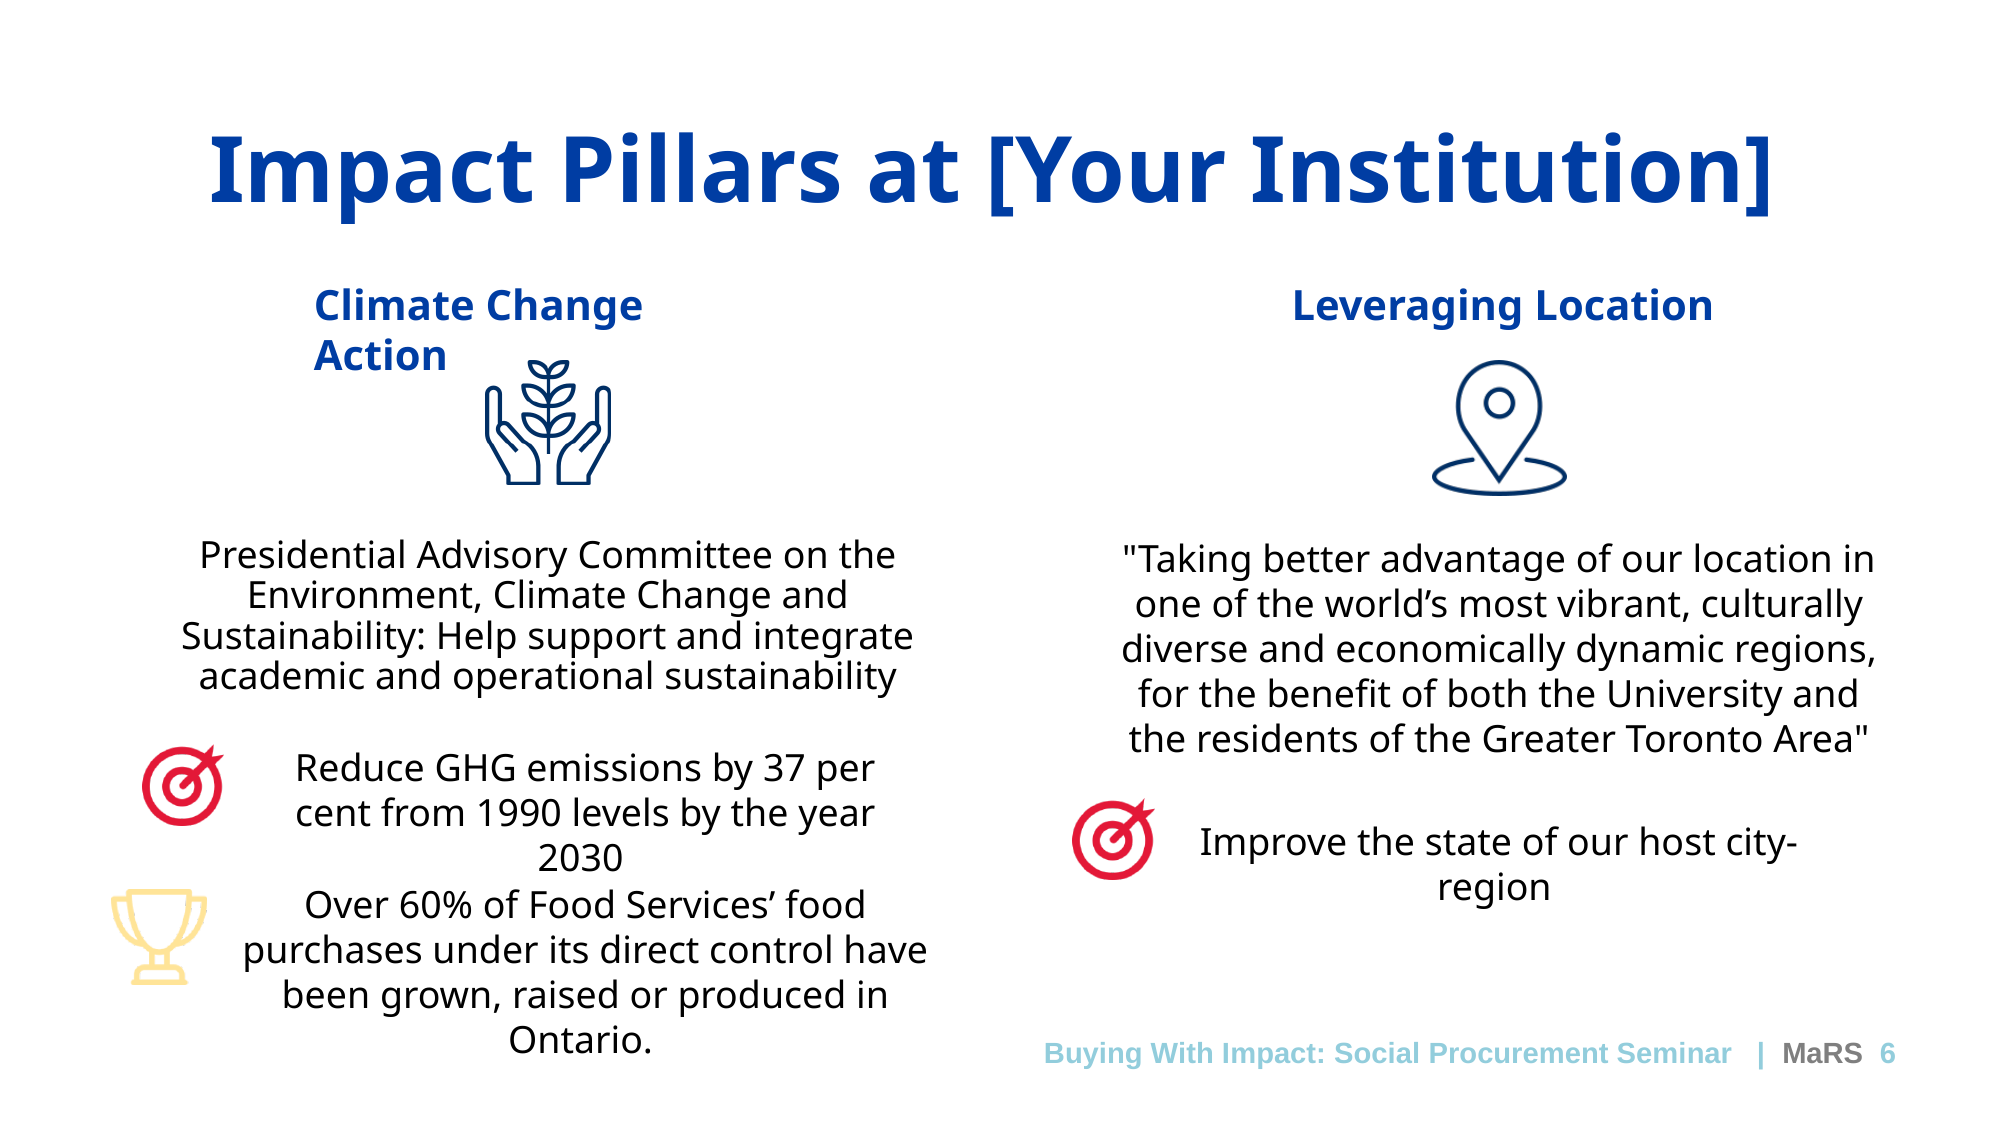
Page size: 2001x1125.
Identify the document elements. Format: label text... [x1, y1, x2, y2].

text_box Leveraging Location [1276, 271, 1730, 337]
text_box Over 60% of Food Services’ food purchases under its direct control have been grown, raised or produced in Ontario. [141, 873, 955, 1069]
picture [142, 743, 225, 826]
picture [1431, 360, 1567, 496]
list Presidential Advisory Committee on the Environment, Climate Change and Sustainability: Help support and integrate academic and operational sustainability [130, 528, 966, 715]
text_box Improve the state of our host city-region [1140, 810, 1859, 916]
picture [1072, 798, 1155, 881]
title Impact Pillars at [Your Institution] [78, 91, 1907, 254]
text_box Climate Change Action [298, 271, 789, 387]
text_box Reduce GHG emissions by 37 per cent from 1990 levels by the year 2030 [177, 735, 919, 886]
picture [485, 360, 611, 486]
picture [111, 889, 207, 985]
text_box "Taking better advantage of our location in one of the world’s most vibrant, culturally diverse and economically dynamic regions, for the benefit of both the University and the residents of the Greater Toronto Area" [1092, 527, 1907, 768]
